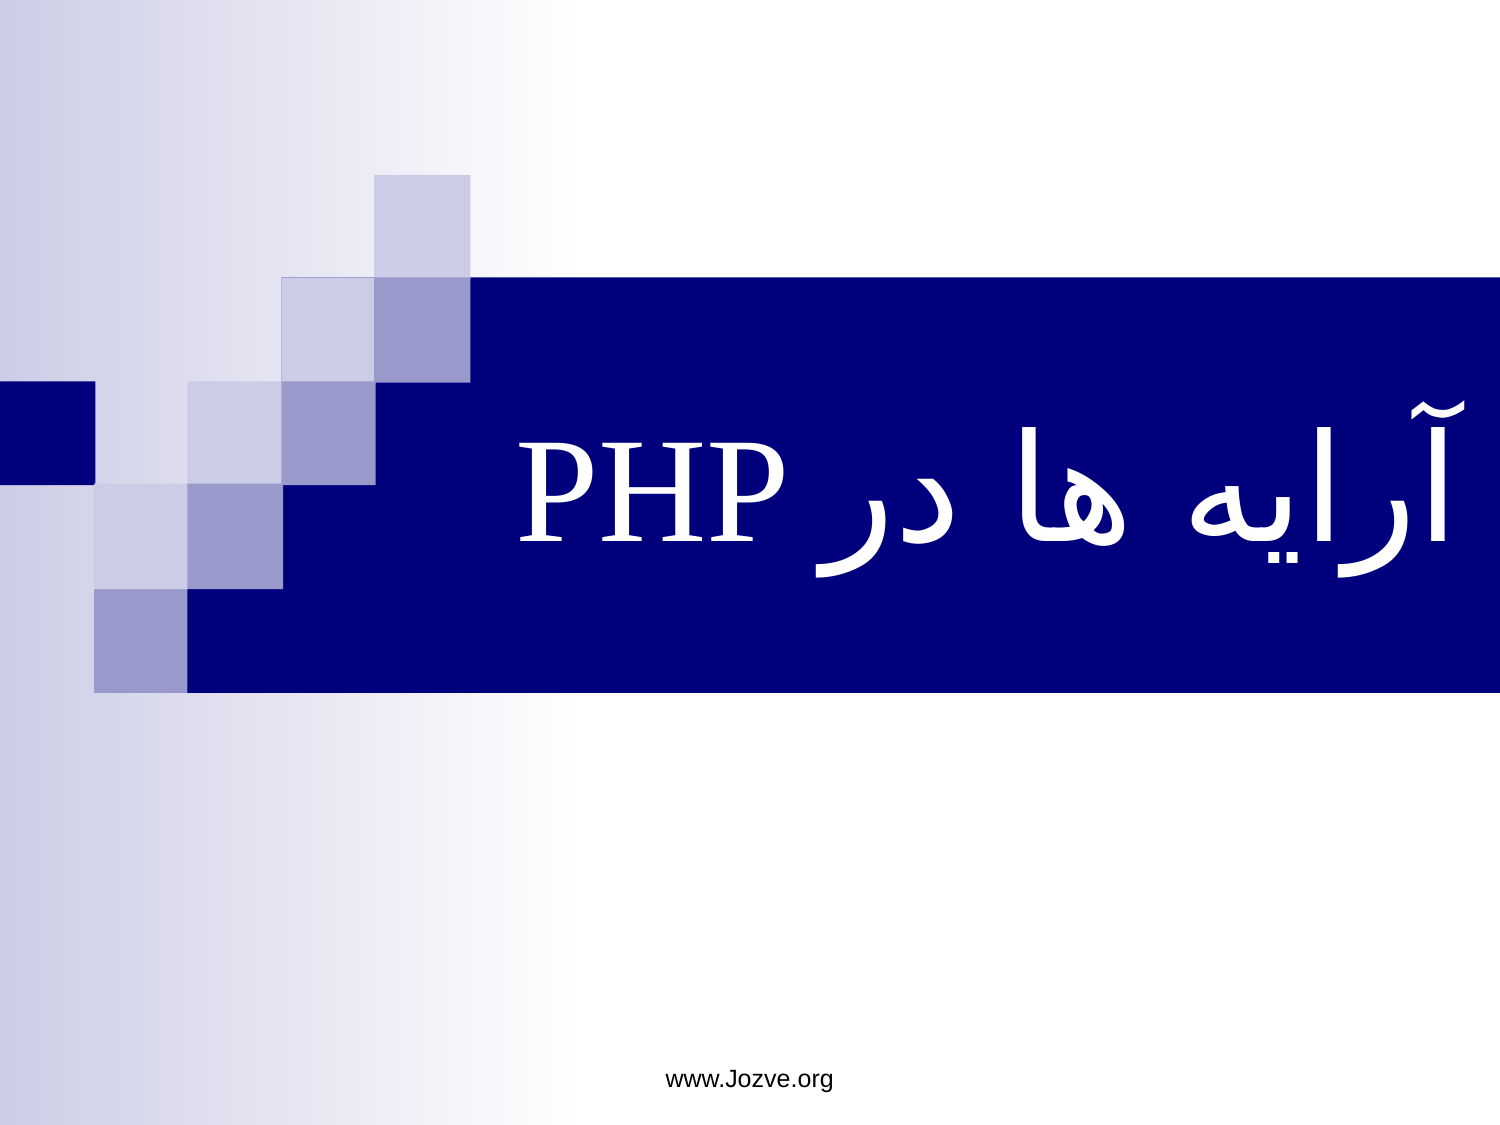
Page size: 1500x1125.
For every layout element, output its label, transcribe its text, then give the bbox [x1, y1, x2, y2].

footer www.Jozve.org [512, 1024, 988, 1101]
title PHP آرایه ها در [487, 299, 1476, 663]
